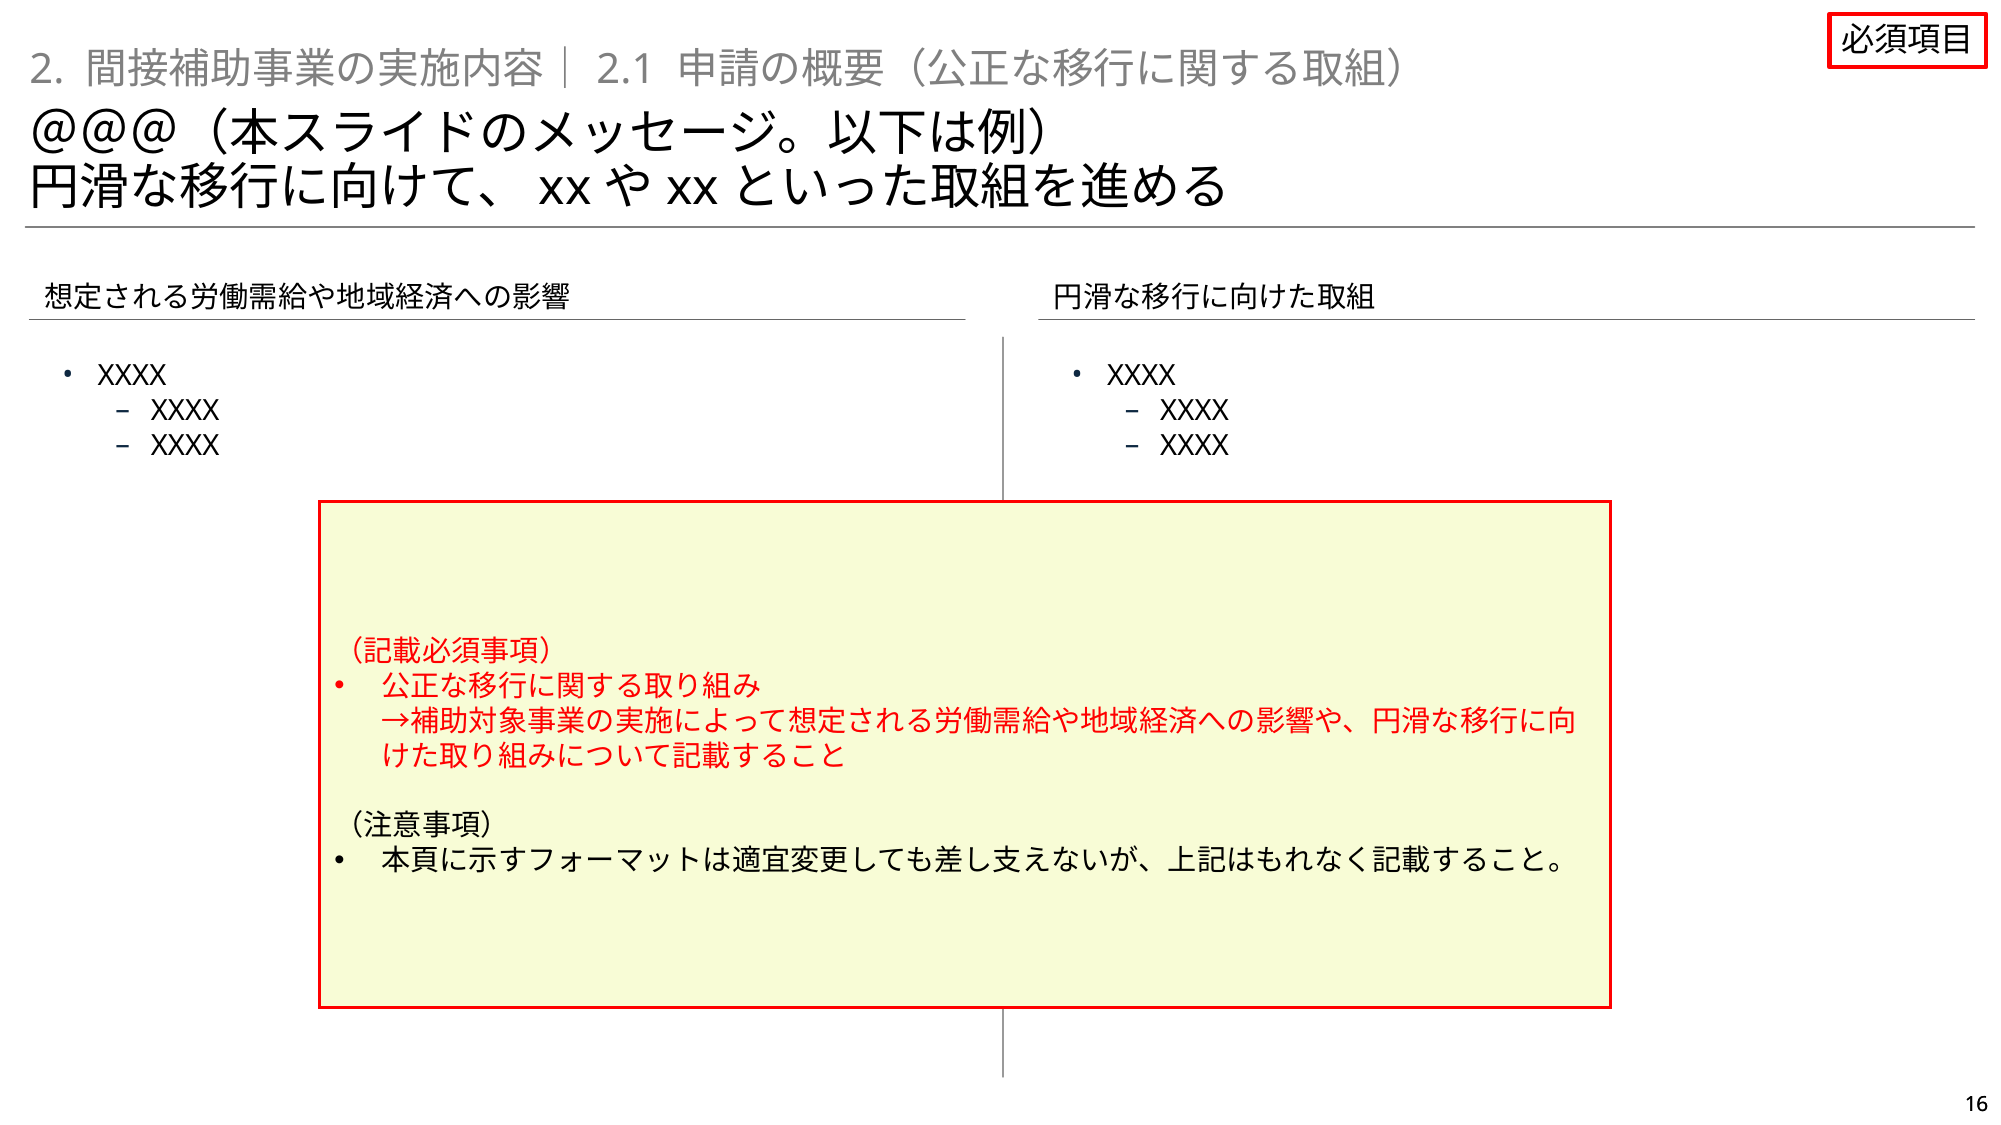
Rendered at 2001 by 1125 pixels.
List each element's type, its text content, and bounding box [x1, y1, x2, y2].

text_box 2. 間接補助事業の実施内容｜2.1 申請の概要（公正な移行に関する取組） [29, 47, 1802, 94]
text_box （記載必須事項） 公正な移行に関する取り組み →補助対象事業の実施によって想定される労働需給や地域経済への影響や、円滑な移行に向けた取り組みについて記載すること （注意事項） 本頁に示すフォーマットは適宜変更しても差し支えないが、上記はもれなく記載すること。 [1022, 500, 1612, 1009]
text_box XXXX XXXX XXXX [1037, 347, 1976, 480]
text_box XXXX XXXX XXXX [28, 347, 978, 480]
text_box （記載必須事項） 公正な移行に関する取り組み →補助対象事業の実施によって想定される労働需給や地域経済への影響や、円滑な移行に向けた取り組みについて記載すること （注意事項） 本頁に示すフォーマットは適宜変更しても差し支えないが、上記はもれなく記載すること。 [318, 500, 984, 1009]
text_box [984, 336, 1022, 1078]
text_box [1038, 271, 1975, 320]
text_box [28, 271, 966, 320]
text_box 必須項目 [1829, 13, 1986, 68]
text_box ＠＠＠（本スライドのメッセージ。以下は例） 円滑な移行に向けて、xxやxxといった取組を進める [29, 107, 1875, 216]
